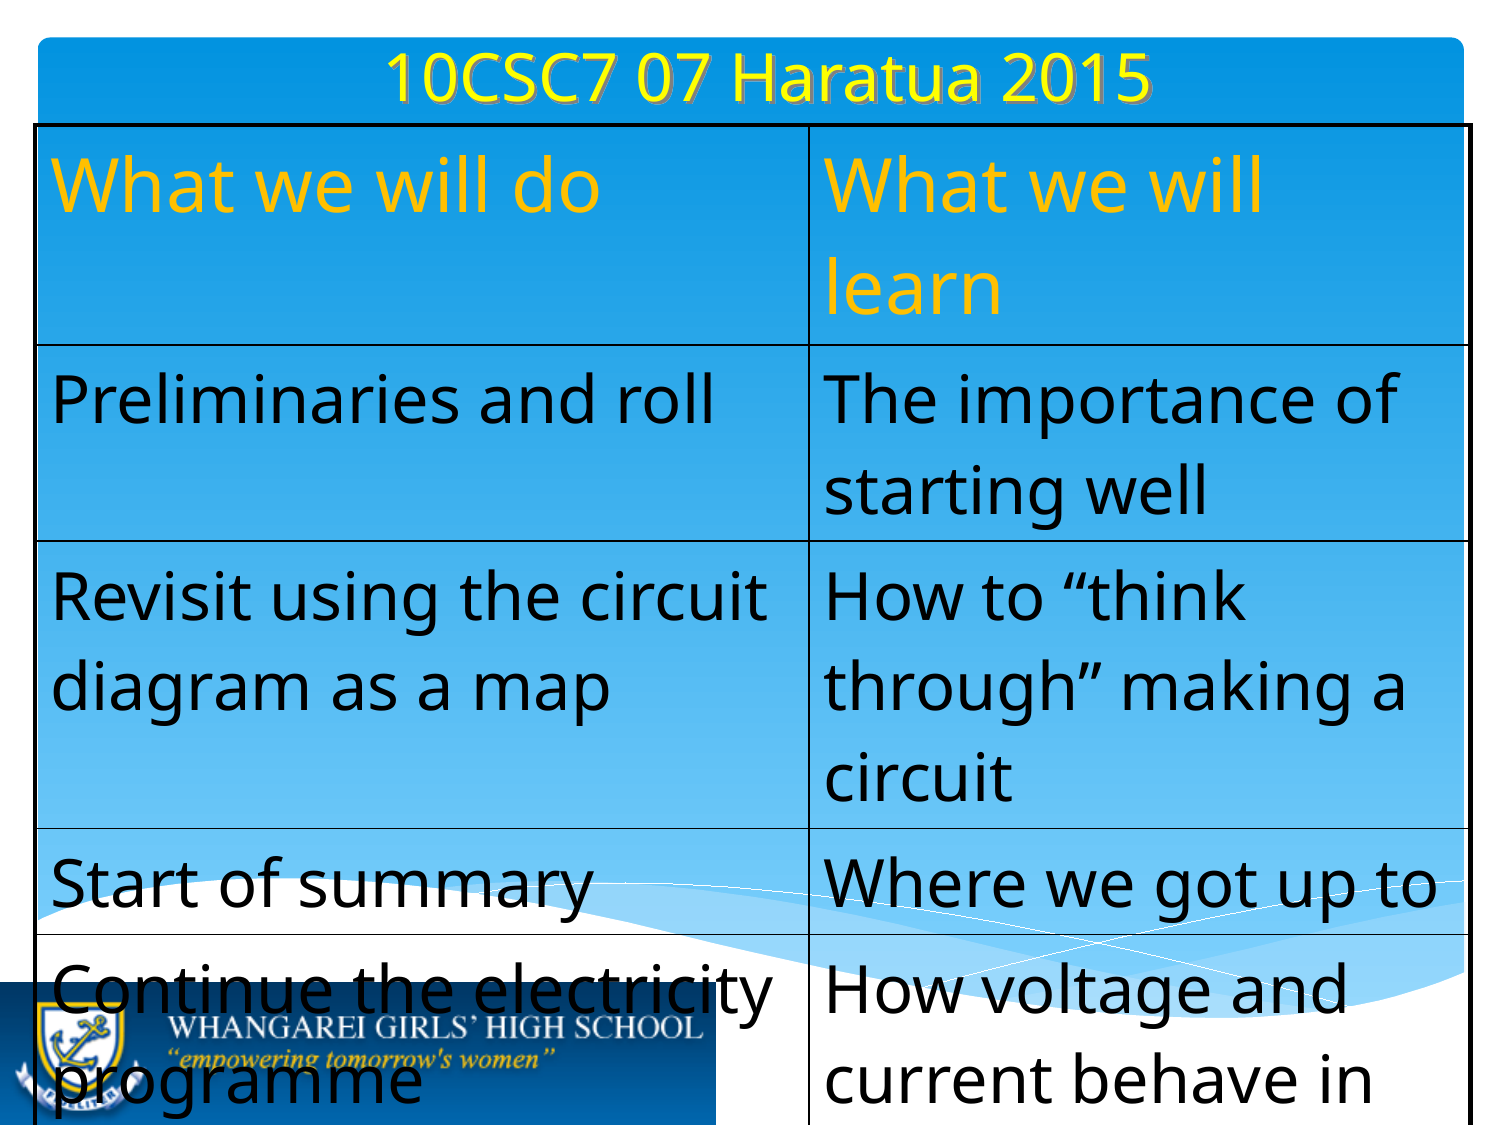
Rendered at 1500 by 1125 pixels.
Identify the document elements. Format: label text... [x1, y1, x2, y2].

table_cell Revisit using the circuit diagram as a map [37, 542, 808, 828]
table_cell Continue the electricity programme [37, 935, 808, 1125]
table_header What we will learn [810, 127, 1468, 344]
picture [0, 982, 716, 1125]
table_cell Preliminaries and roll [37, 346, 808, 540]
table_cell Start of summary [37, 829, 808, 934]
table_cell Where we got up to [810, 829, 1468, 934]
table_cell The importance of starting well [810, 346, 1468, 540]
table_cell How to “think through” making a circuit [810, 542, 1468, 828]
text_box 10CSC7 07 Haratua 2015 [162, 24, 1375, 123]
table_cell How voltage and current behave in series and parallel [810, 935, 1468, 1125]
table_header What we will do [37, 127, 808, 344]
